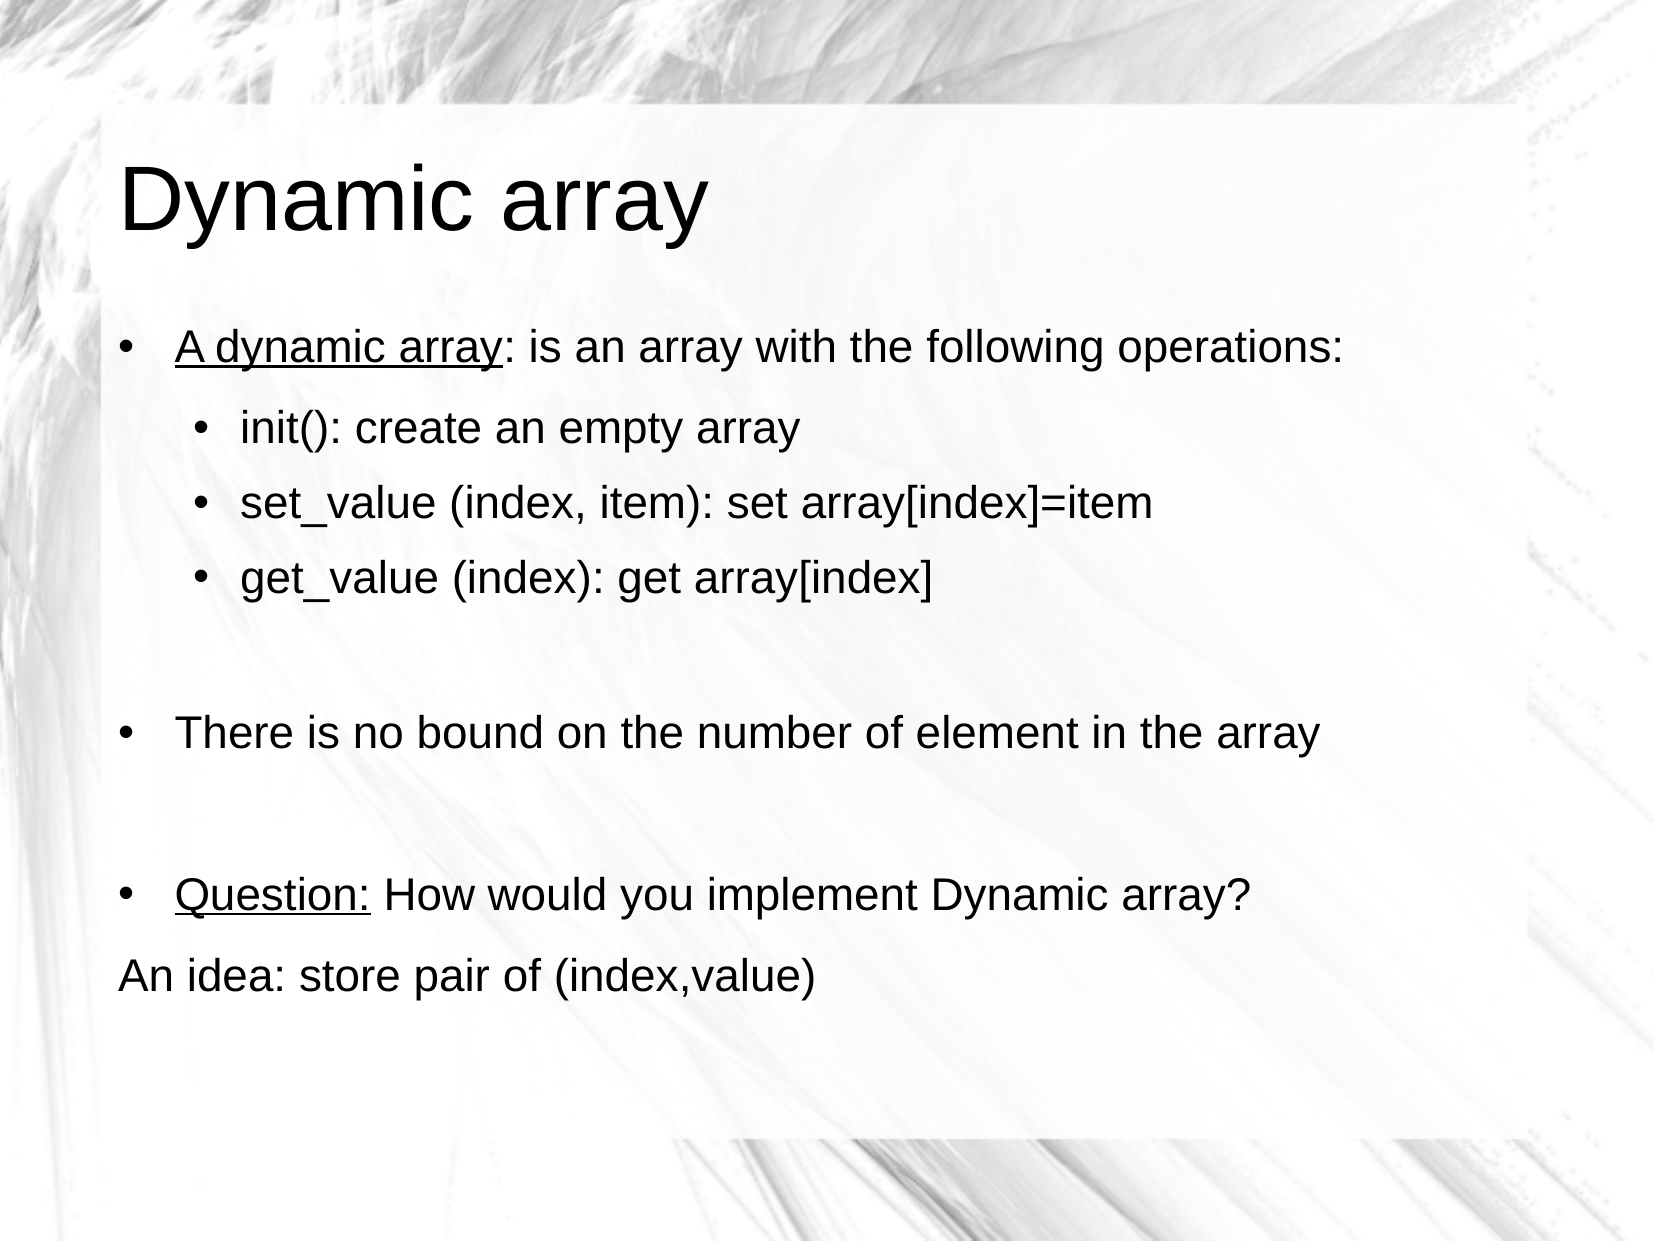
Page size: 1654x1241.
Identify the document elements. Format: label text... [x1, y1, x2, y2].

list A dynamic array: is an array with the following operations: init(): create an empty array set_value (index, item): set array[index]=item get_value (index): get array[index] There is no bound on the number of element in the array Question: How would you implement Dynamic array? An idea: store pair of (index,value) [118, 319, 1571, 1109]
picture [0, 0, 1654, 1241]
title Dynamic array [118, 112, 1506, 281]
